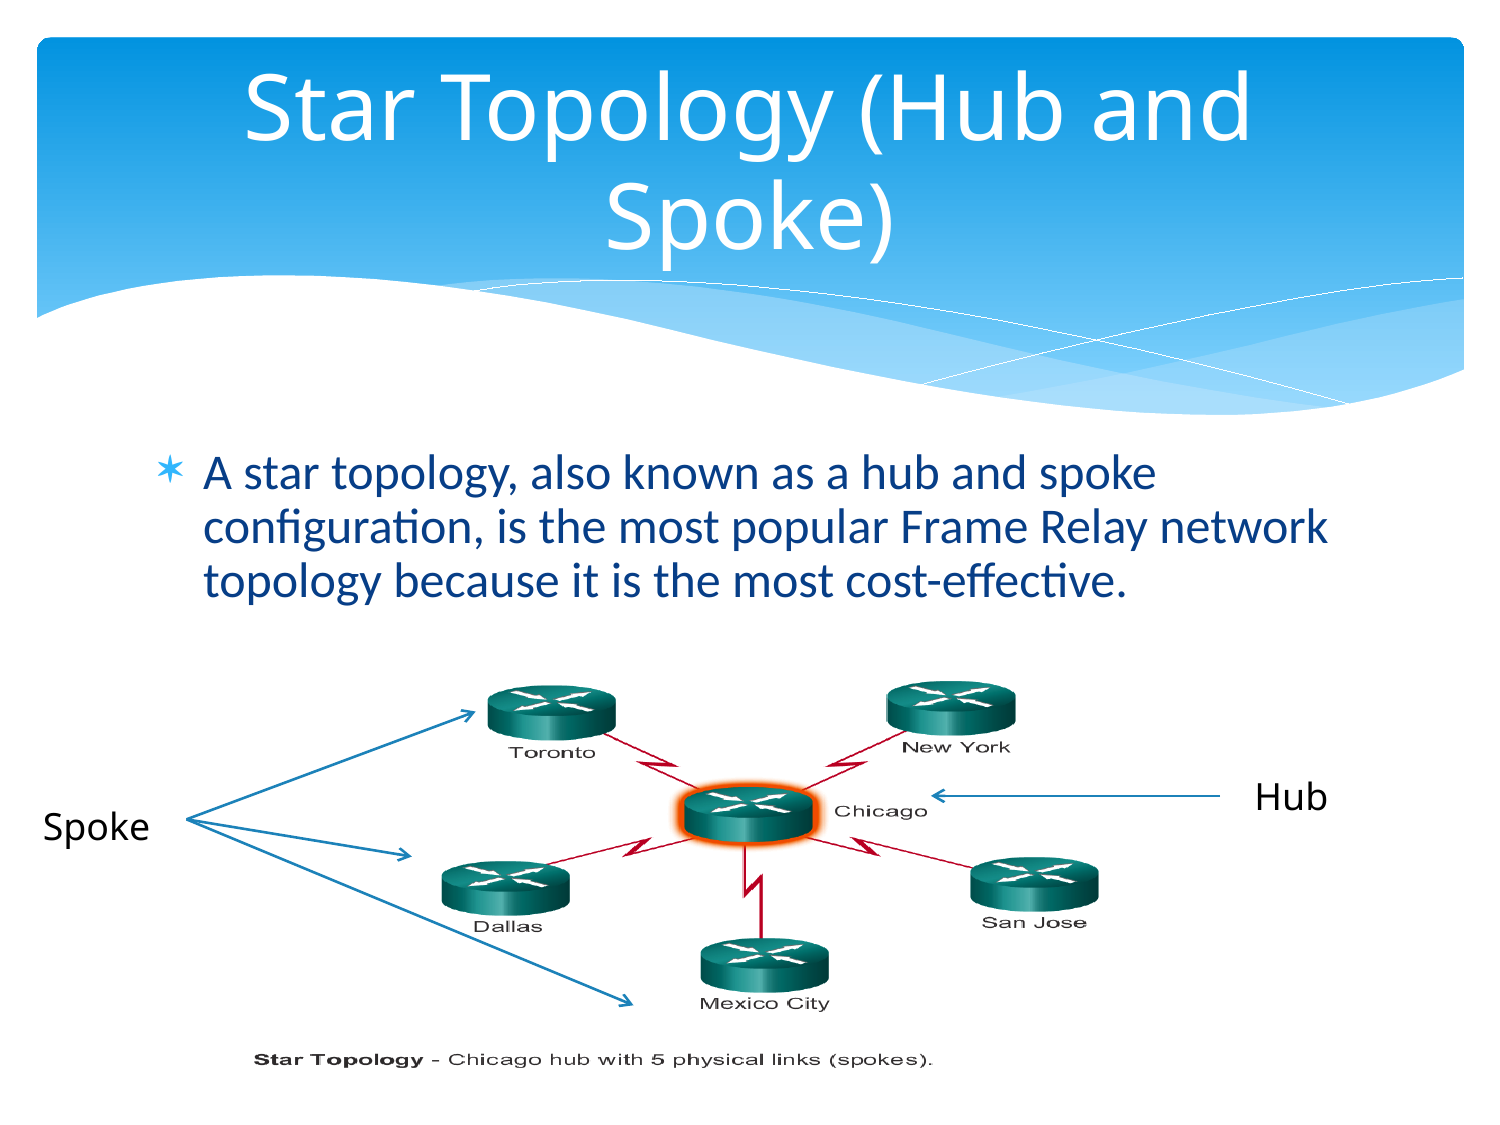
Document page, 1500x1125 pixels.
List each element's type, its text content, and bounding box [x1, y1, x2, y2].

picture [186, 649, 1149, 1096]
text_box Hub [1239, 765, 1344, 826]
list A star topology, also known as a hub and spoke configuration, is the most popular Frame Relay network topology because it is the most cost-effective. [143, 438, 1359, 1005]
title Star Topology (Hub and Spoke) [75, 55, 1425, 261]
text_box Spoke [28, 795, 179, 856]
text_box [186, 819, 634, 1006]
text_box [186, 711, 476, 818]
